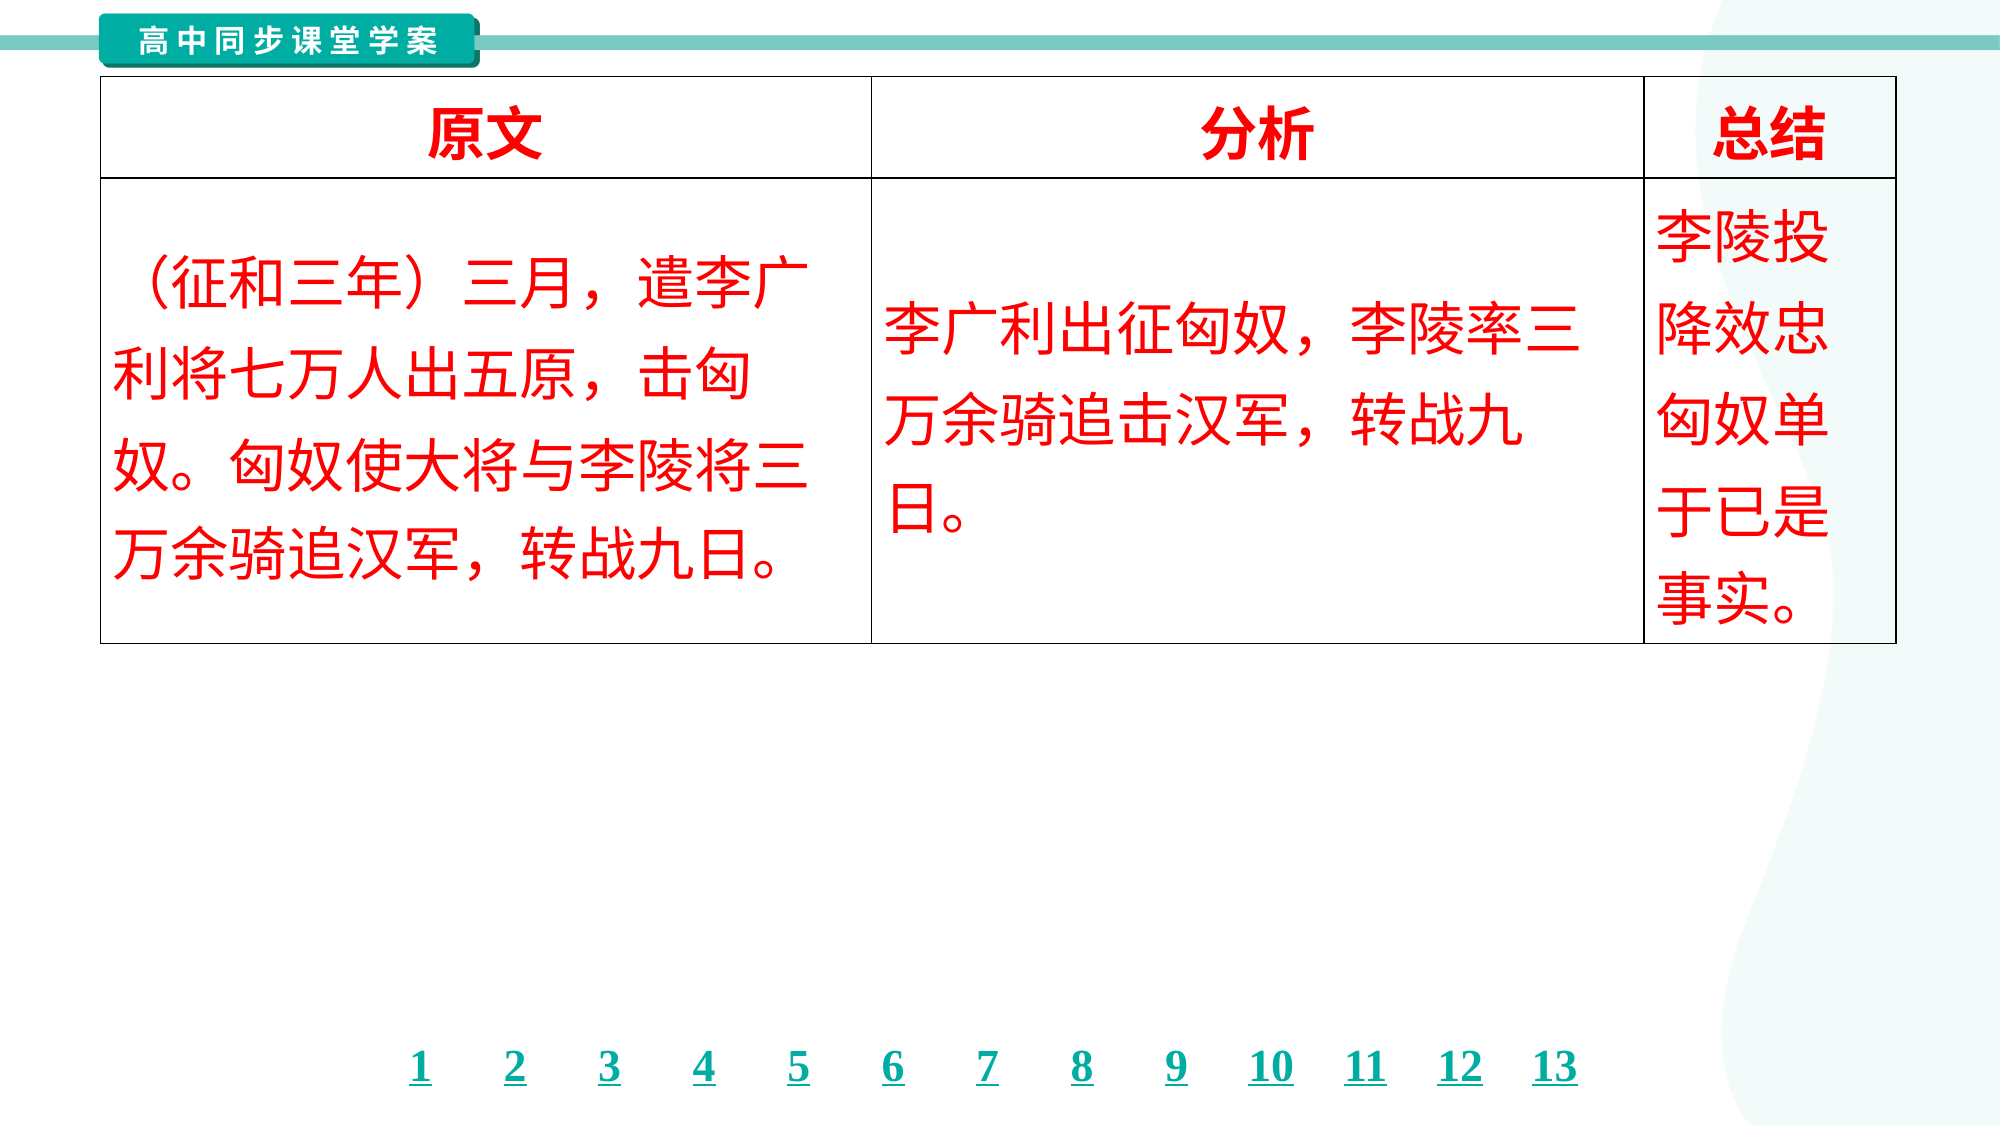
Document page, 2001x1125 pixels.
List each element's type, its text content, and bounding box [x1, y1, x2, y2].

table_cell 李广利出征匈奴，李陵率三 万余骑追击汉军，转战九 日。 [872, 179, 1643, 643]
picture [0, 0, 2000, 1125]
table_header 分析 [872, 77, 1643, 177]
table_cell （征和三年）三月，遣李广 利将七万人出五原，击匈 奴。匈奴使大将与李陵将三 万余骑追汉军，转战九日。 [101, 179, 871, 643]
table_header 原文 [101, 77, 871, 177]
table_cell 李陵投 降效忠 匈奴单 于已是 事实。 [1645, 179, 1895, 643]
table_header 总结 [1645, 77, 1895, 177]
